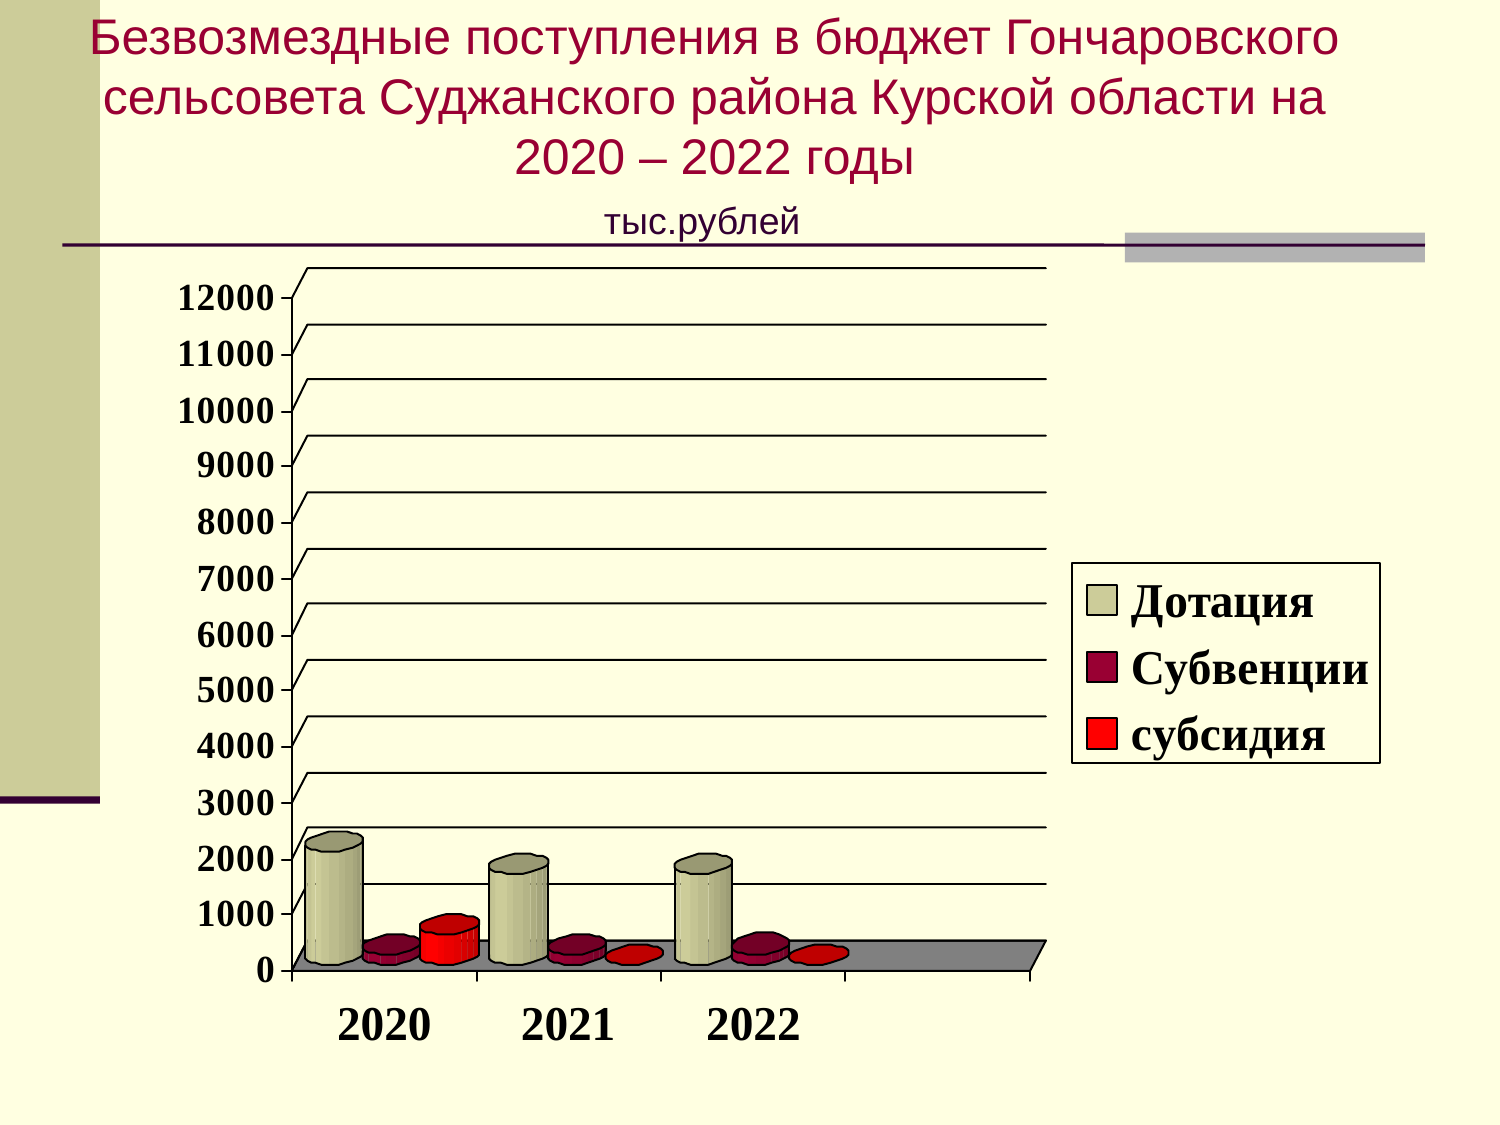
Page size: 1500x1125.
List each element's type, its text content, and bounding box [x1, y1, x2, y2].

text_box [135, 231, 1400, 1095]
title Безвозмездные поступления в бюджет Гончаровского сельсовета Суджанского района Курской области на 2020 – 2022 годы тыс.рублей [52, 18, 1377, 231]
